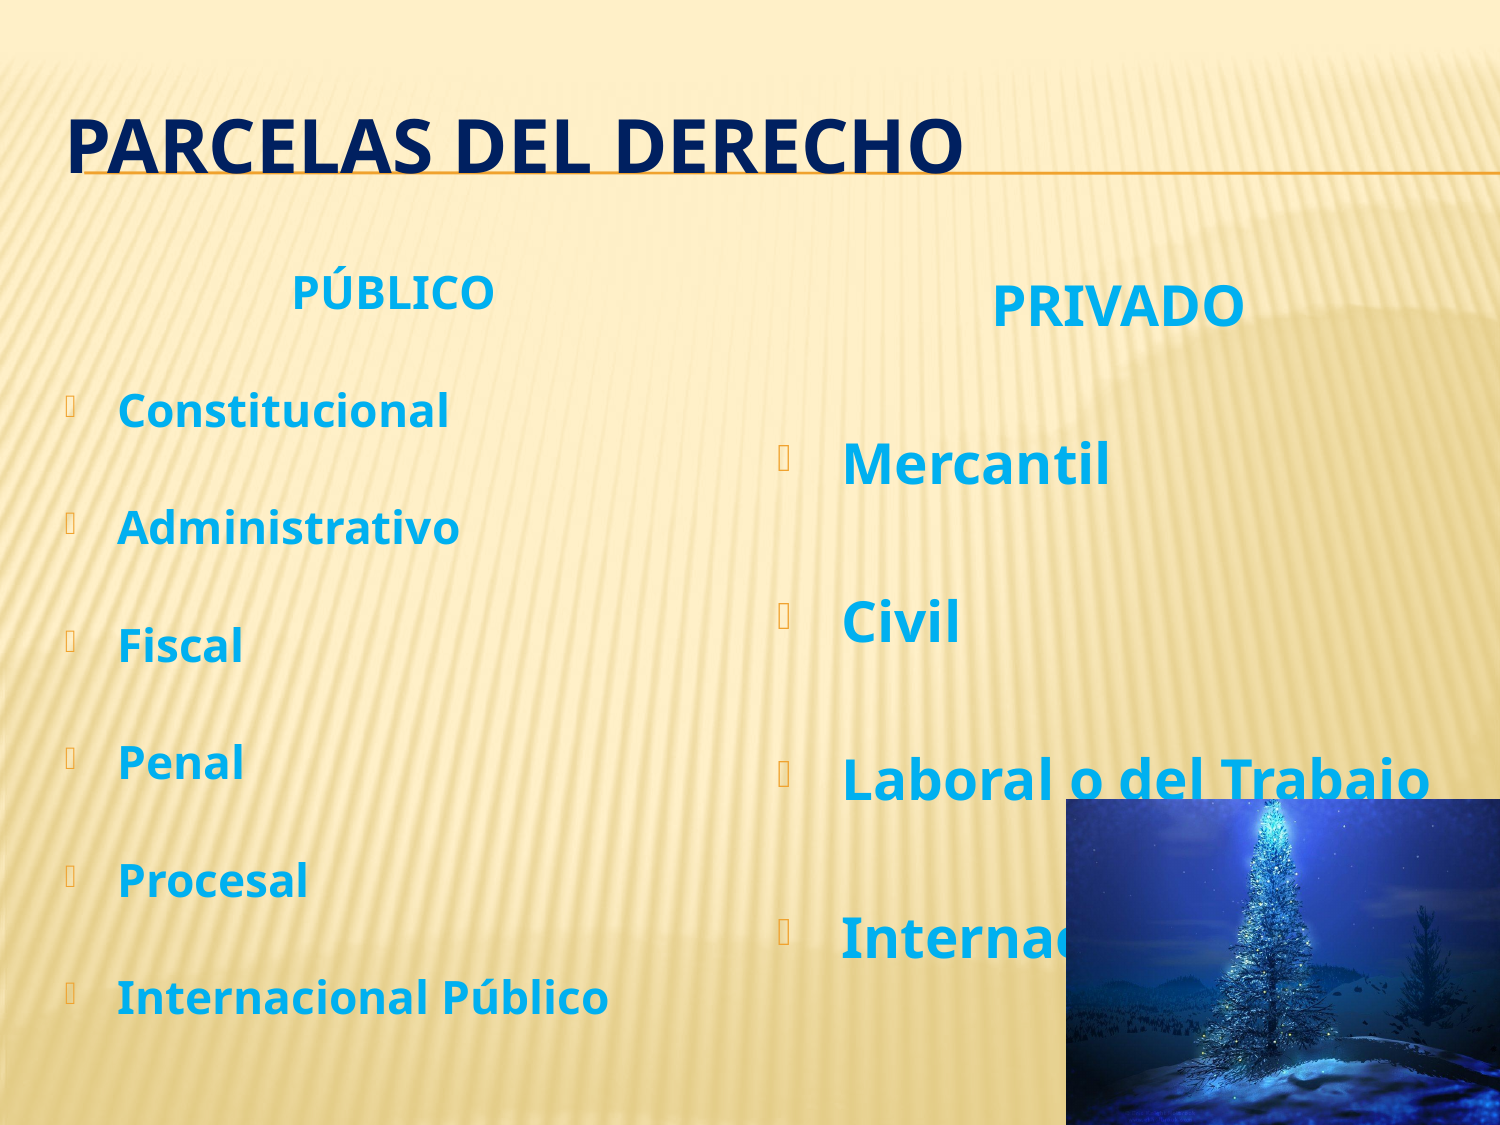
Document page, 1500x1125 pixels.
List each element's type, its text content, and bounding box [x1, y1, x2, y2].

title Parcelas del Derecho [49, 75, 1475, 213]
list PRIVADO Mercantil Civil Laboral o del Trabajo Internacional Privado [762, 262, 1475, 1038]
list PÚBLICO Constitucional Administrativo Fiscal Penal Procesal Internacional Público [50, 262, 738, 1038]
picture [1066, 799, 1500, 1125]
